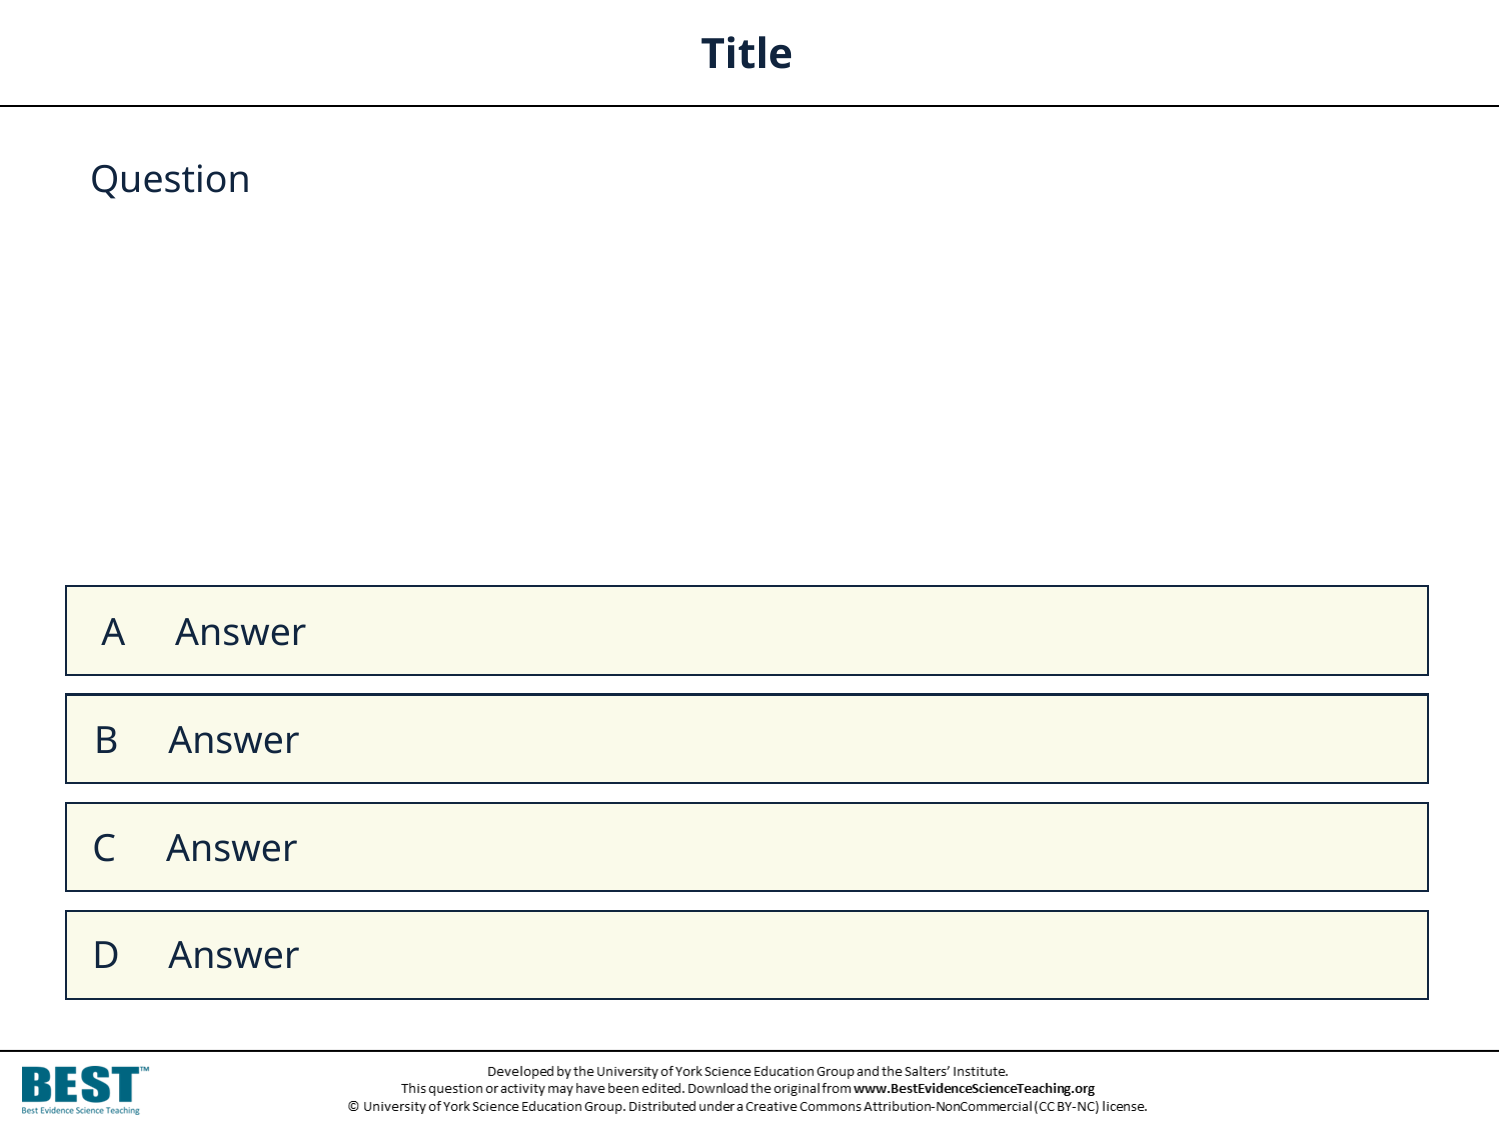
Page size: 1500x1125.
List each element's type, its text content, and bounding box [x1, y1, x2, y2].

picture [0, 105, 1500, 1125]
text_box Title [23, 4, 1471, 99]
